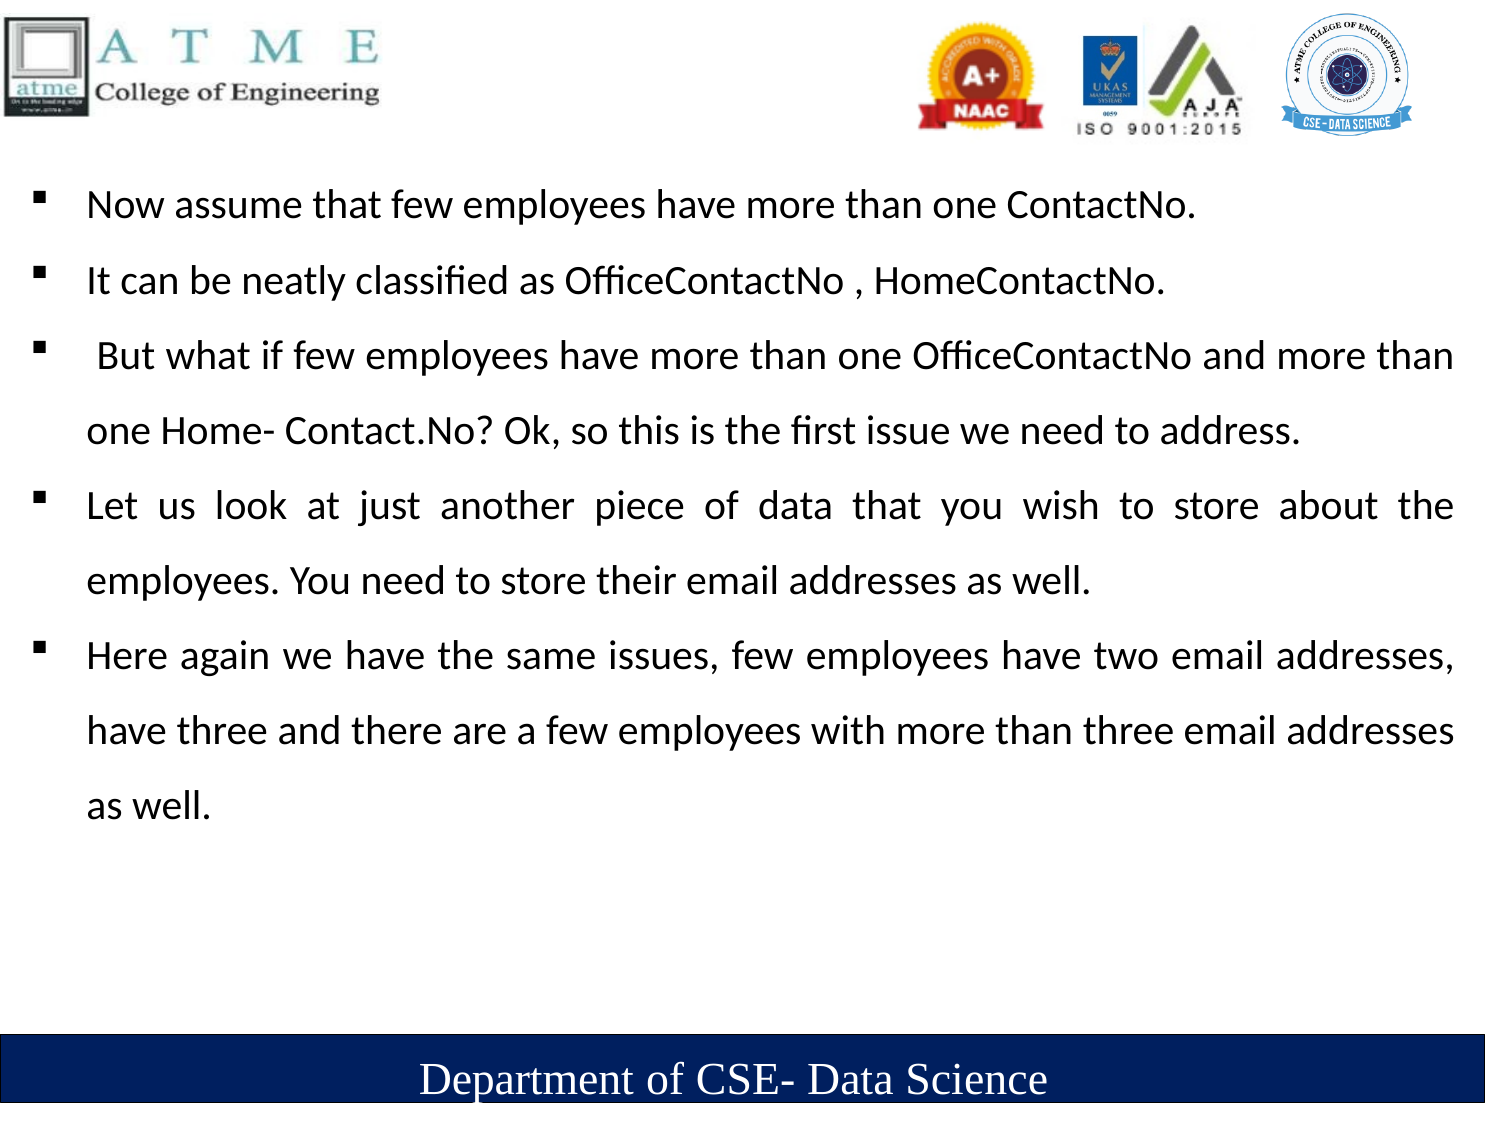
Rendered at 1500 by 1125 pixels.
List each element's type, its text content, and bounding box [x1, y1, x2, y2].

picture [1281, 9, 1412, 140]
list Now assume that few employees have more than one ContactNo. It can be neatly classified as OfficeContactNo , HomeContactNo. But what if few employees have more than one OfficeContactNo and more than one Home- Contact.No? Ok, so this is the first issue we need to address. Let us look at just another piece of data that you wish to store about the employees. You need to store their email addresses as well. Here again we have the same issues, few employees have two email addresses, have three and there are a few employees with more than three email addresses as well. [15, 144, 1471, 1017]
picture [903, 20, 1058, 151]
picture [0, 13, 383, 121]
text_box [0, 1033, 1486, 1104]
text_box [1061, 16, 1256, 146]
